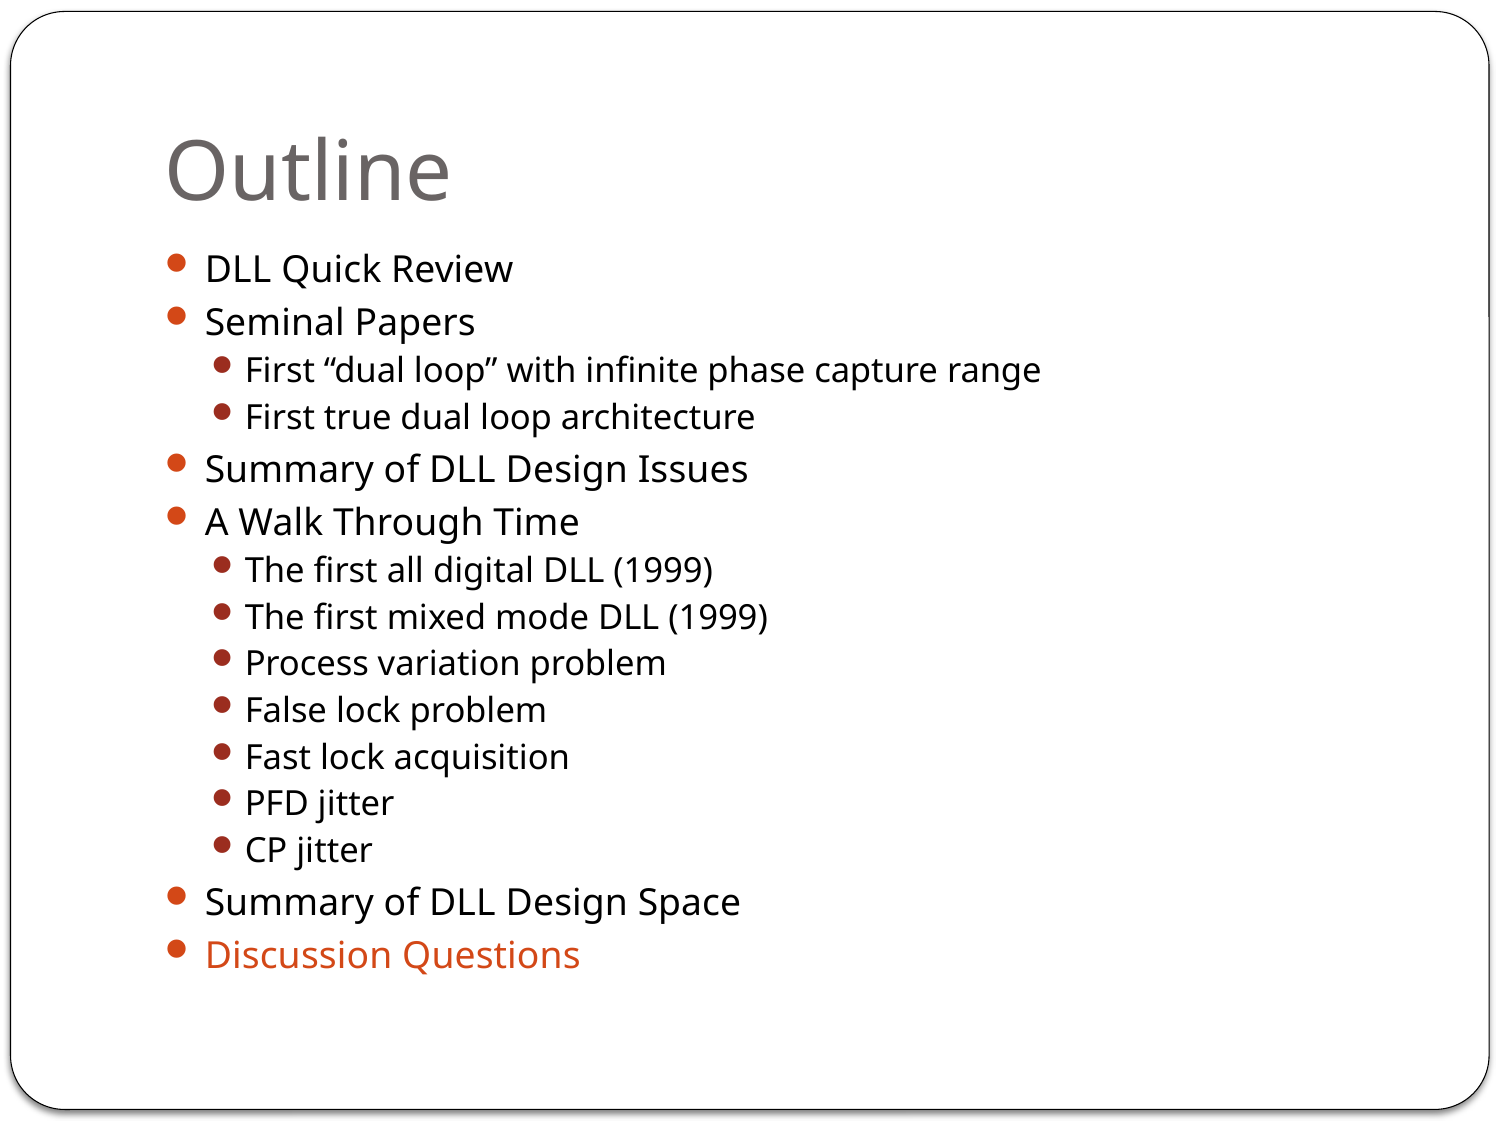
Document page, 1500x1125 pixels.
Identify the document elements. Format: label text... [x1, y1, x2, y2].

list DLL Quick Review Seminal Papers First “dual loop” with infinite phase capture range First true dual loop architecture Summary of DLL Design Issues A Walk Through Time The first all digital DLL (1999) The first mixed mode DLL (1999) Process variation problem False lock problem Fast lock acquisition PFD jitter CP jitter Summary of DLL Design Space Discussion Questions [150, 237, 1425, 988]
title Outline [150, 45, 1425, 233]
